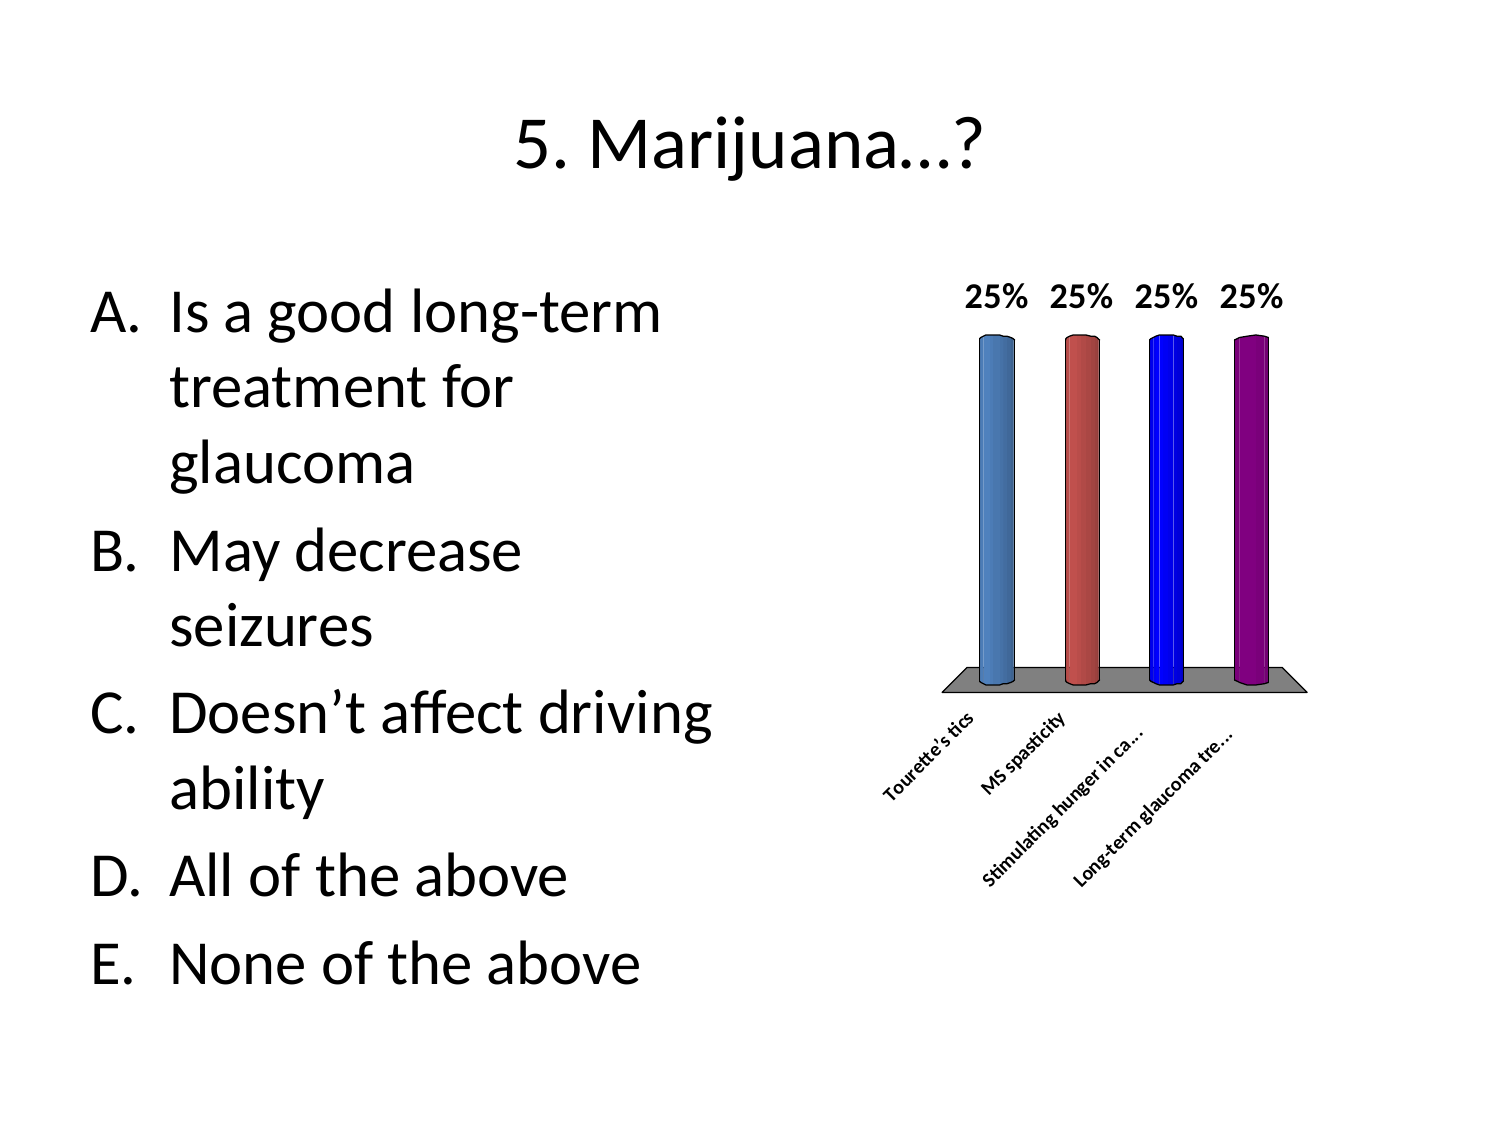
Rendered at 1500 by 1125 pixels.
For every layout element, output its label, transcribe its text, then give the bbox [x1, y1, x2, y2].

list Is a good long-term treatment for glaucoma May decrease seizures Doesn’t affect driving ability All of the above None of the above [75, 262, 737, 1005]
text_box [739, 262, 1490, 1107]
title 5. Marijuana…? [75, 45, 1425, 233]
